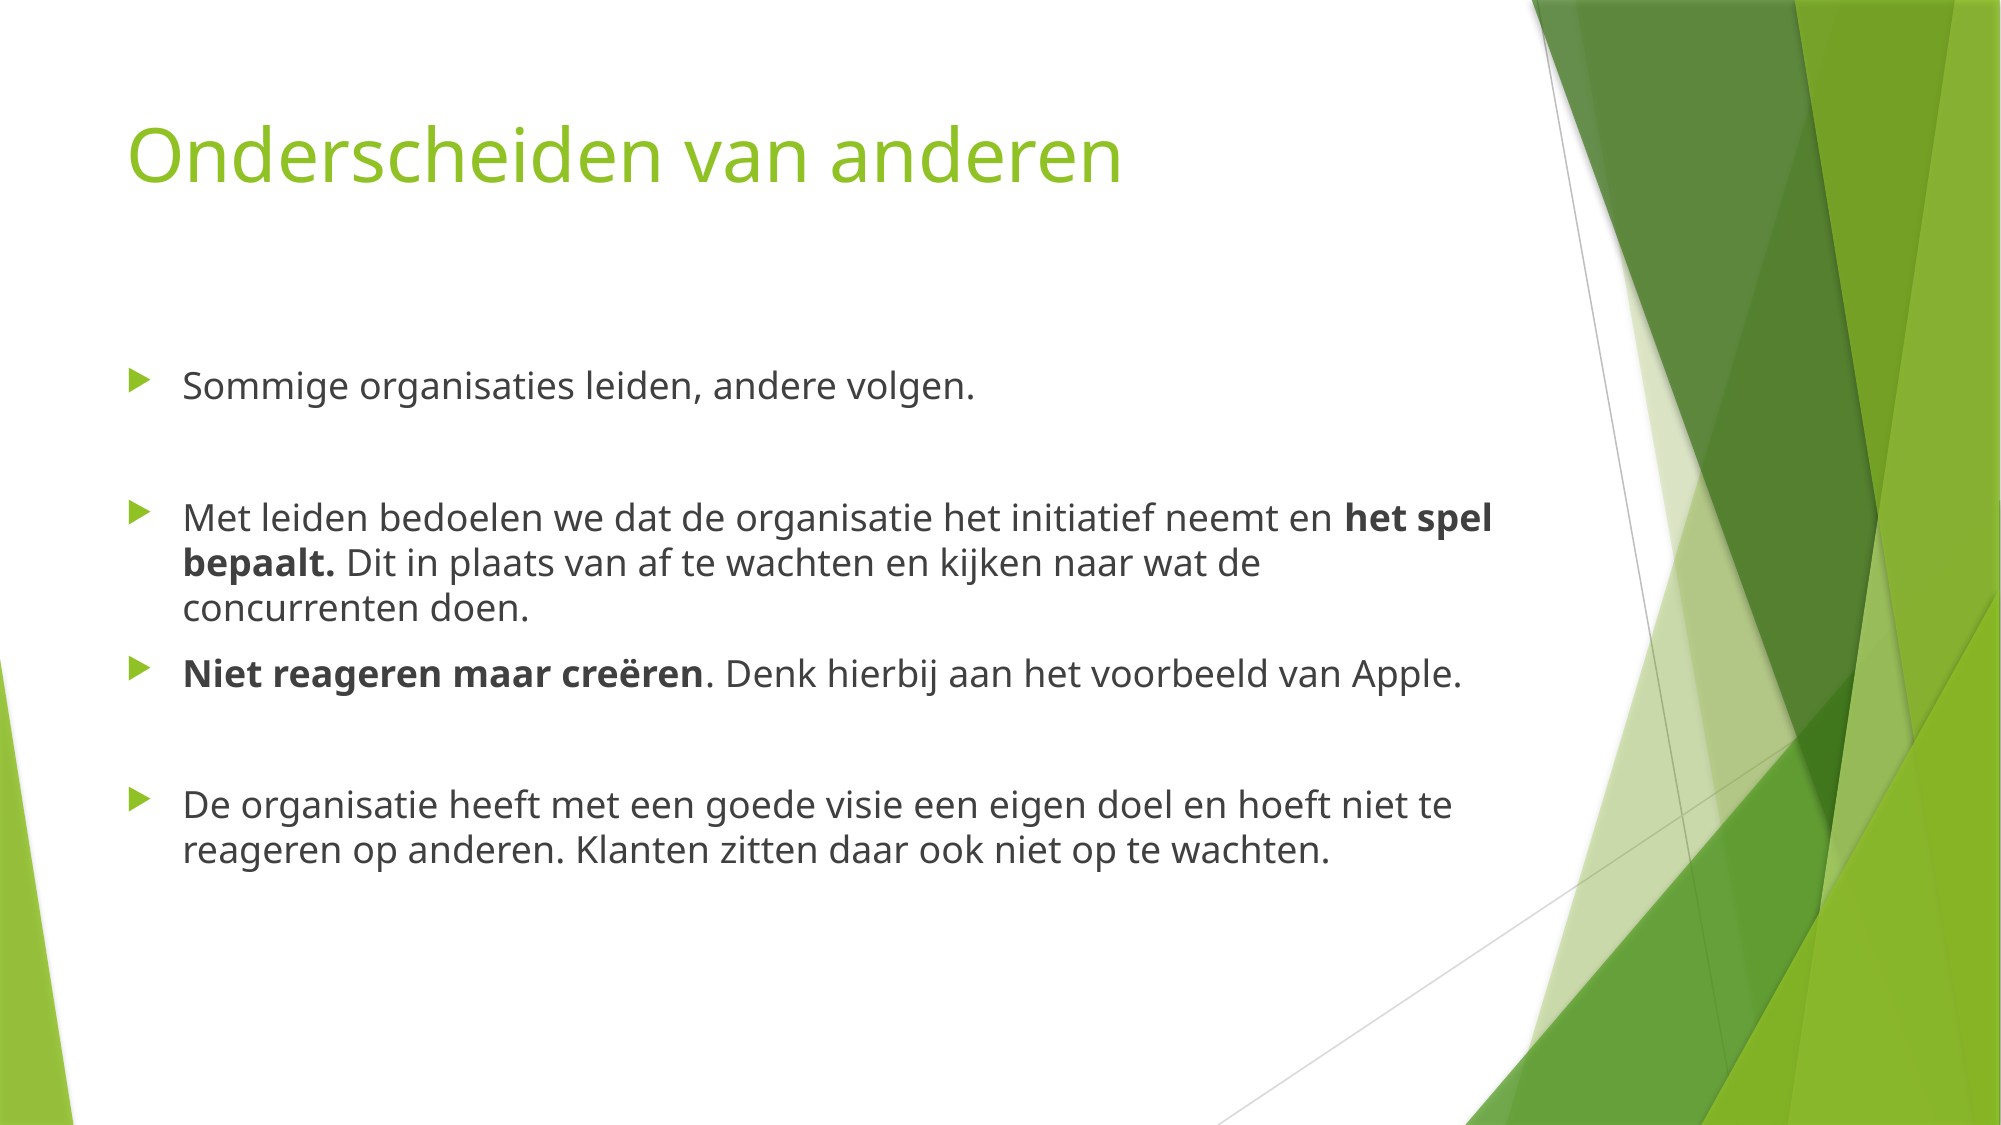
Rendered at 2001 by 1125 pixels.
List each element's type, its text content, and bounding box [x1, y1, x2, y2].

title Onderscheiden van anderen [111, 99, 1522, 317]
list Sommige organisaties leiden, andere volgen. Met leiden bedoelen we dat de organisatie het initiatief neemt en het spel bepaalt. Dit in plaats van af te wachten en kijken naar wat de concurrenten doen. Niet reageren maar creëren. Denk hierbij aan het voorbeeld van Apple. De organisatie heeft met een goede visie een eigen doel en hoeft niet te reageren op anderen. Klanten zitten daar ook niet op te wachten. [111, 354, 1522, 992]
